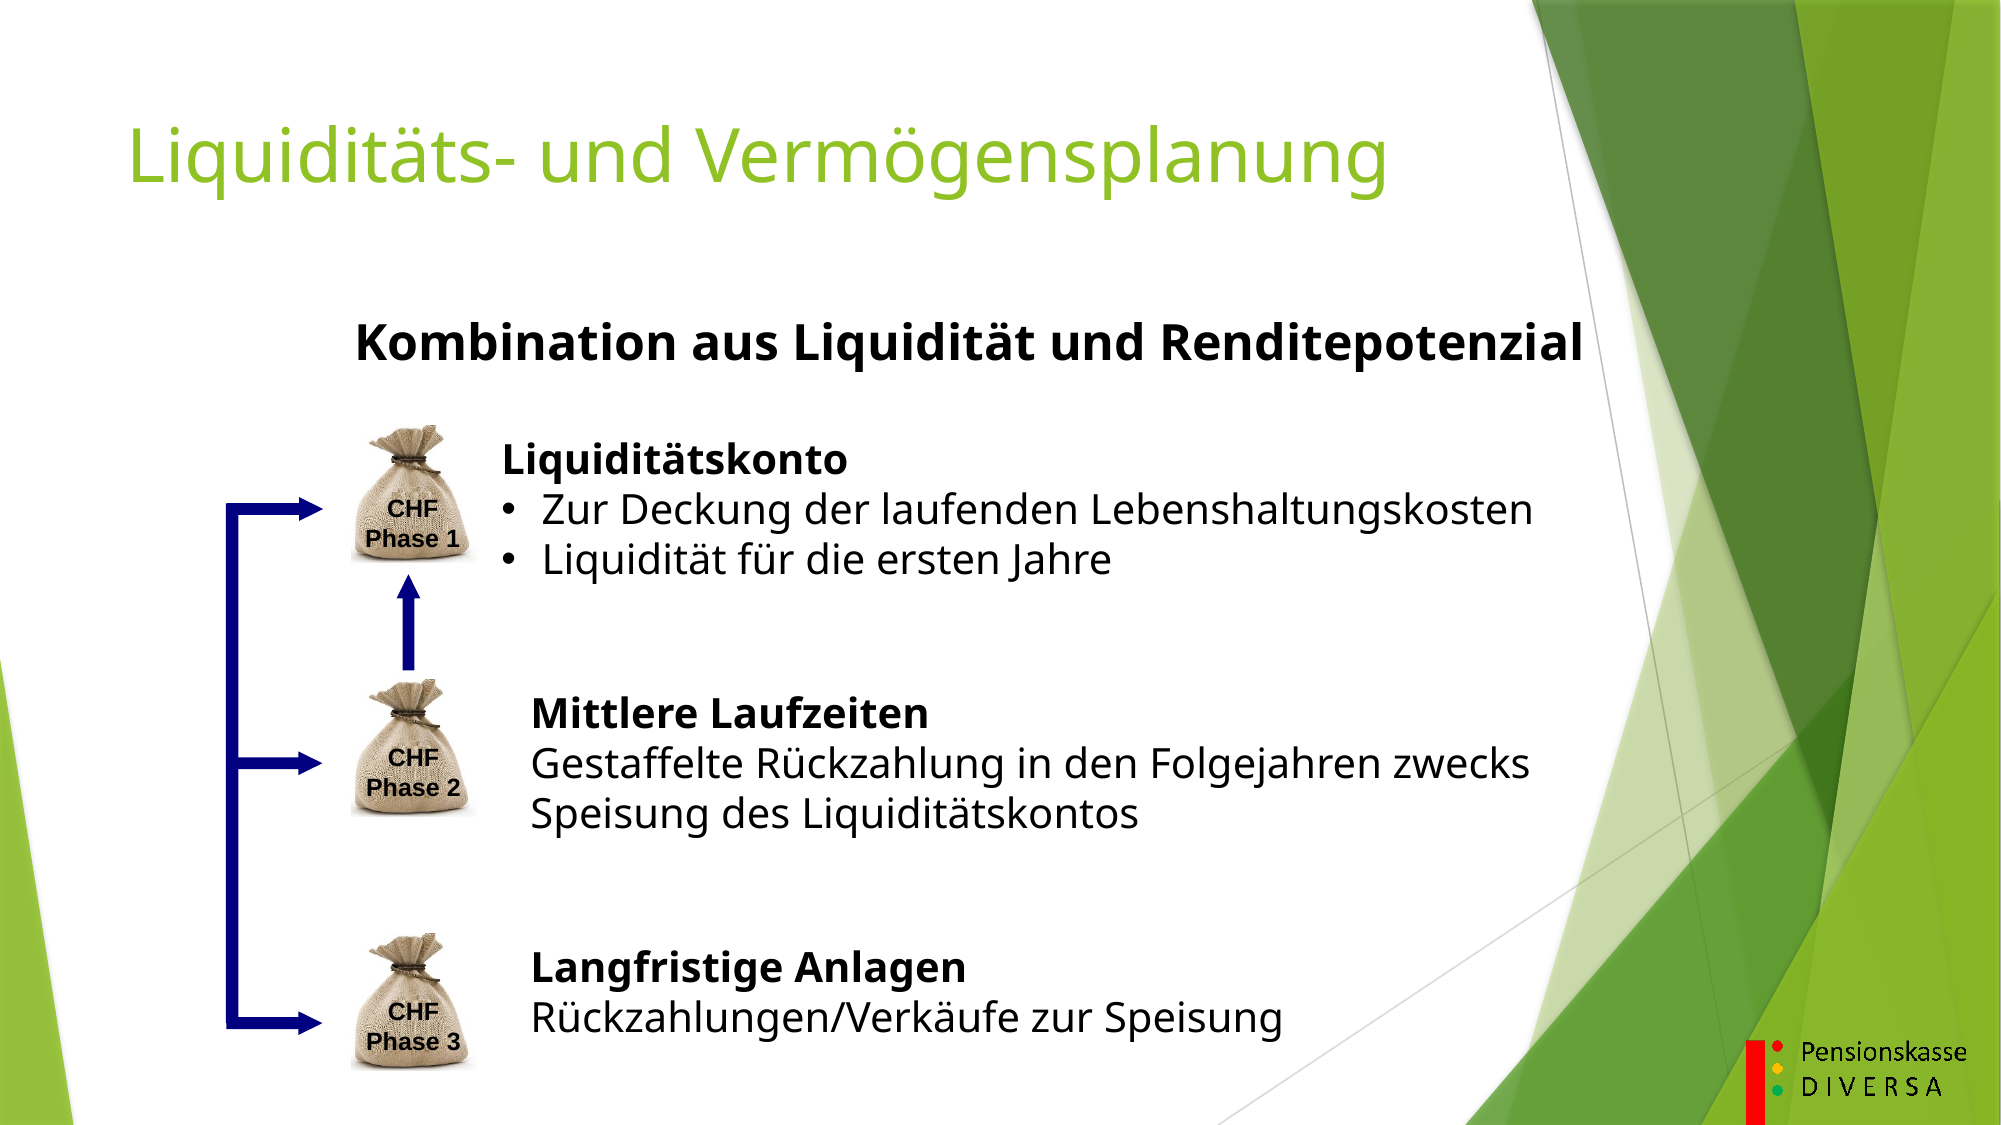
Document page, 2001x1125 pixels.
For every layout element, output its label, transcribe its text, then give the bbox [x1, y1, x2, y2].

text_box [225, 496, 324, 1036]
text_box Kombination aus Liquidität und Renditepotenzial [340, 302, 1601, 378]
text_box Mittlere Laufzeiten Gestaffelte Rückzahlung in den Folgejahren zwecks Speisung des Liquiditätskontos [515, 679, 1685, 845]
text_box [349, 424, 478, 563]
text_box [350, 678, 477, 817]
text_box [396, 574, 421, 671]
title Liquiditäts- und Vermögensplanung [111, 99, 1522, 317]
text_box Liquiditätskonto Zur Deckung der laufenden Lebenshaltungskosten Liquidität für die ersten Jahre [486, 425, 1550, 591]
picture [1746, 1023, 2001, 1125]
text_box Langfristige Anlagen Rückzahlungen/Verkäufe zur Speisung [515, 933, 1750, 1048]
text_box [350, 932, 477, 1071]
